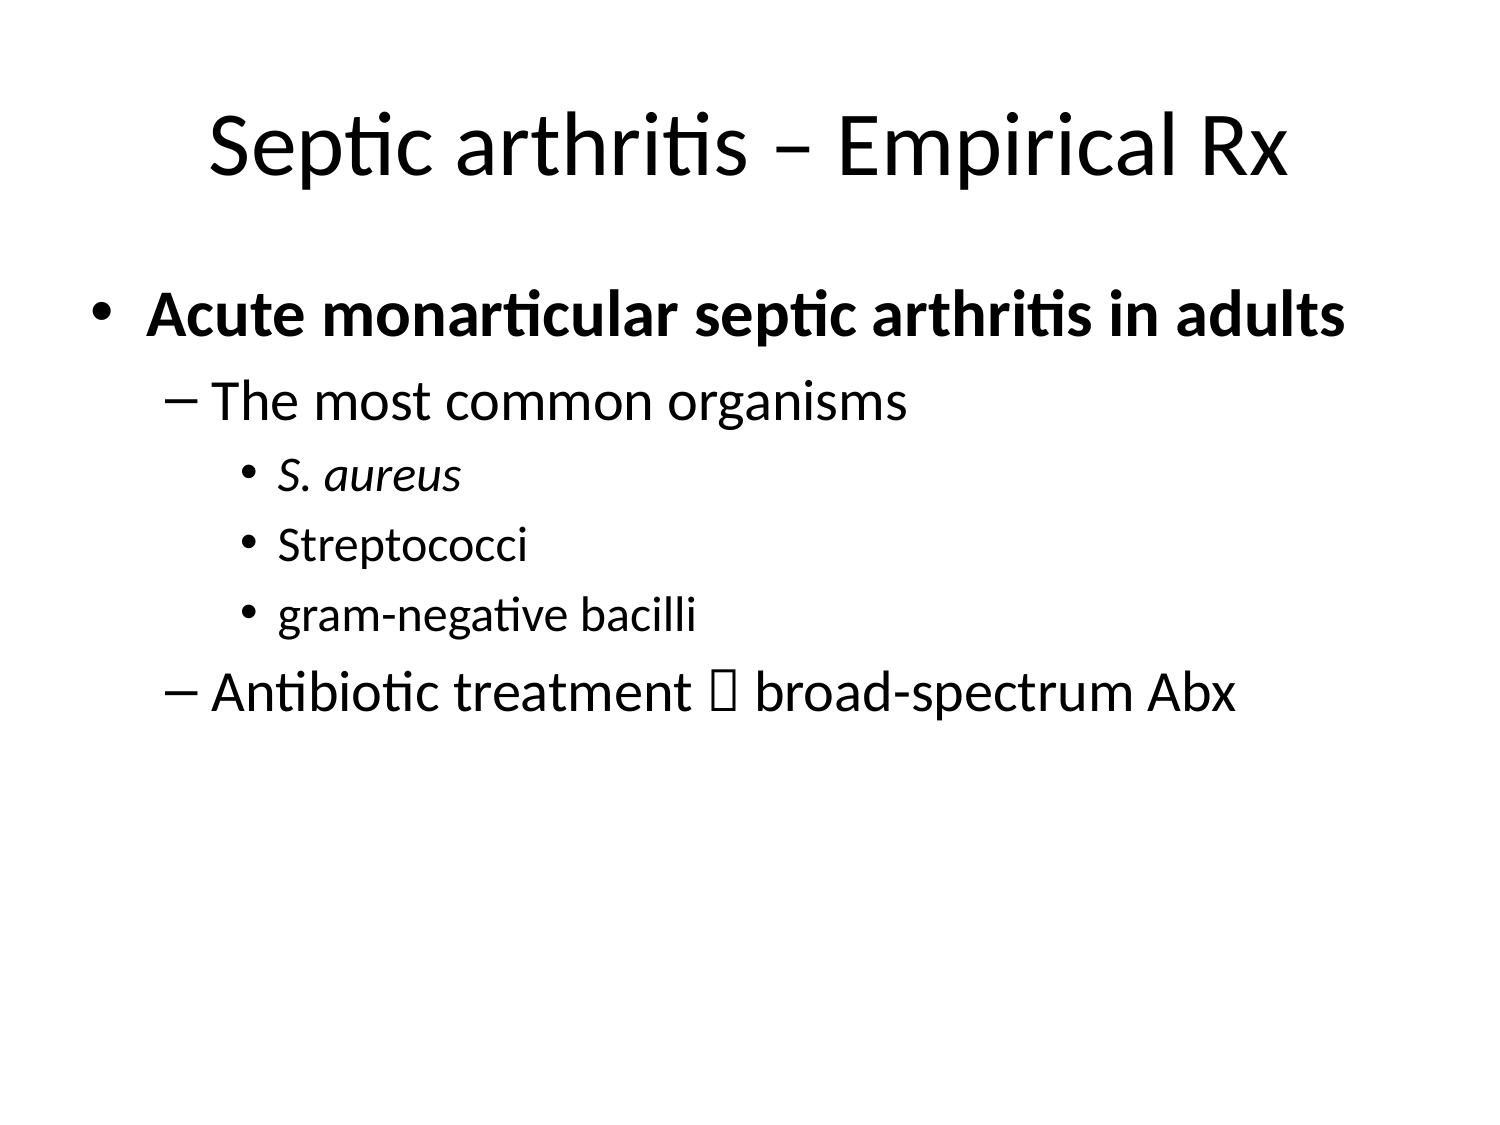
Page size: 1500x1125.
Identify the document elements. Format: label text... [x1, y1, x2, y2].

list Acute monarticular septic arthritis in adults The most common organisms S. aureus Streptococci gram-negative bacilli Antibiotic treatment  broad-spectrum Abx [75, 262, 1425, 1005]
title Septic arthritis – Empirical Rx [75, 45, 1425, 233]
